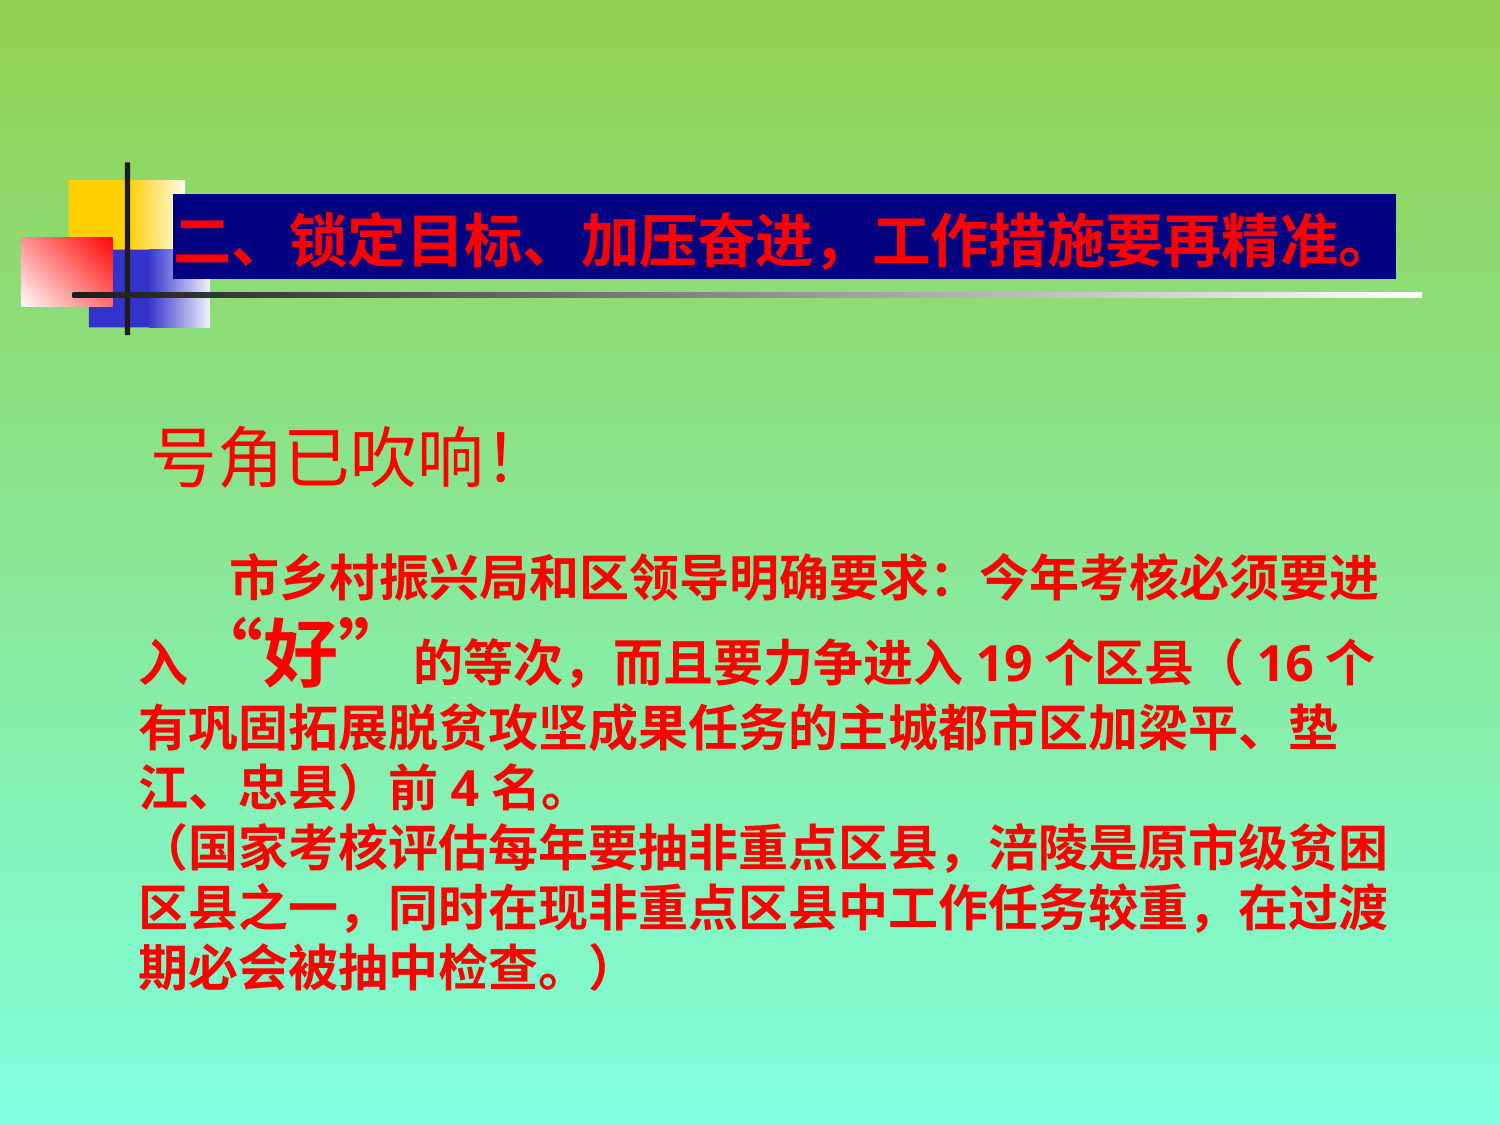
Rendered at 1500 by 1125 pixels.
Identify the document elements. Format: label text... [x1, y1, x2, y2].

text_box 二、锁定目标、加压奋进，工作措施要再精准。 [158, 196, 1455, 282]
text_box 市乡村振兴局和区领导明确要求：今年考核必须要进入“好”的等次，而且要力争进入19个区县（16个有巩固拓展脱贫攻坚成果任务的主城都市区加梁平、垫江、忠县）前4名。 （国家考核评估每年要抽非重点区县，涪陵是原市级贫困区县之一，同时在现非重点区县中工作任务较重，在过渡期必会被抽中检查。） [123, 538, 1412, 1004]
text_box 号角已吹响！ [135, 408, 586, 504]
